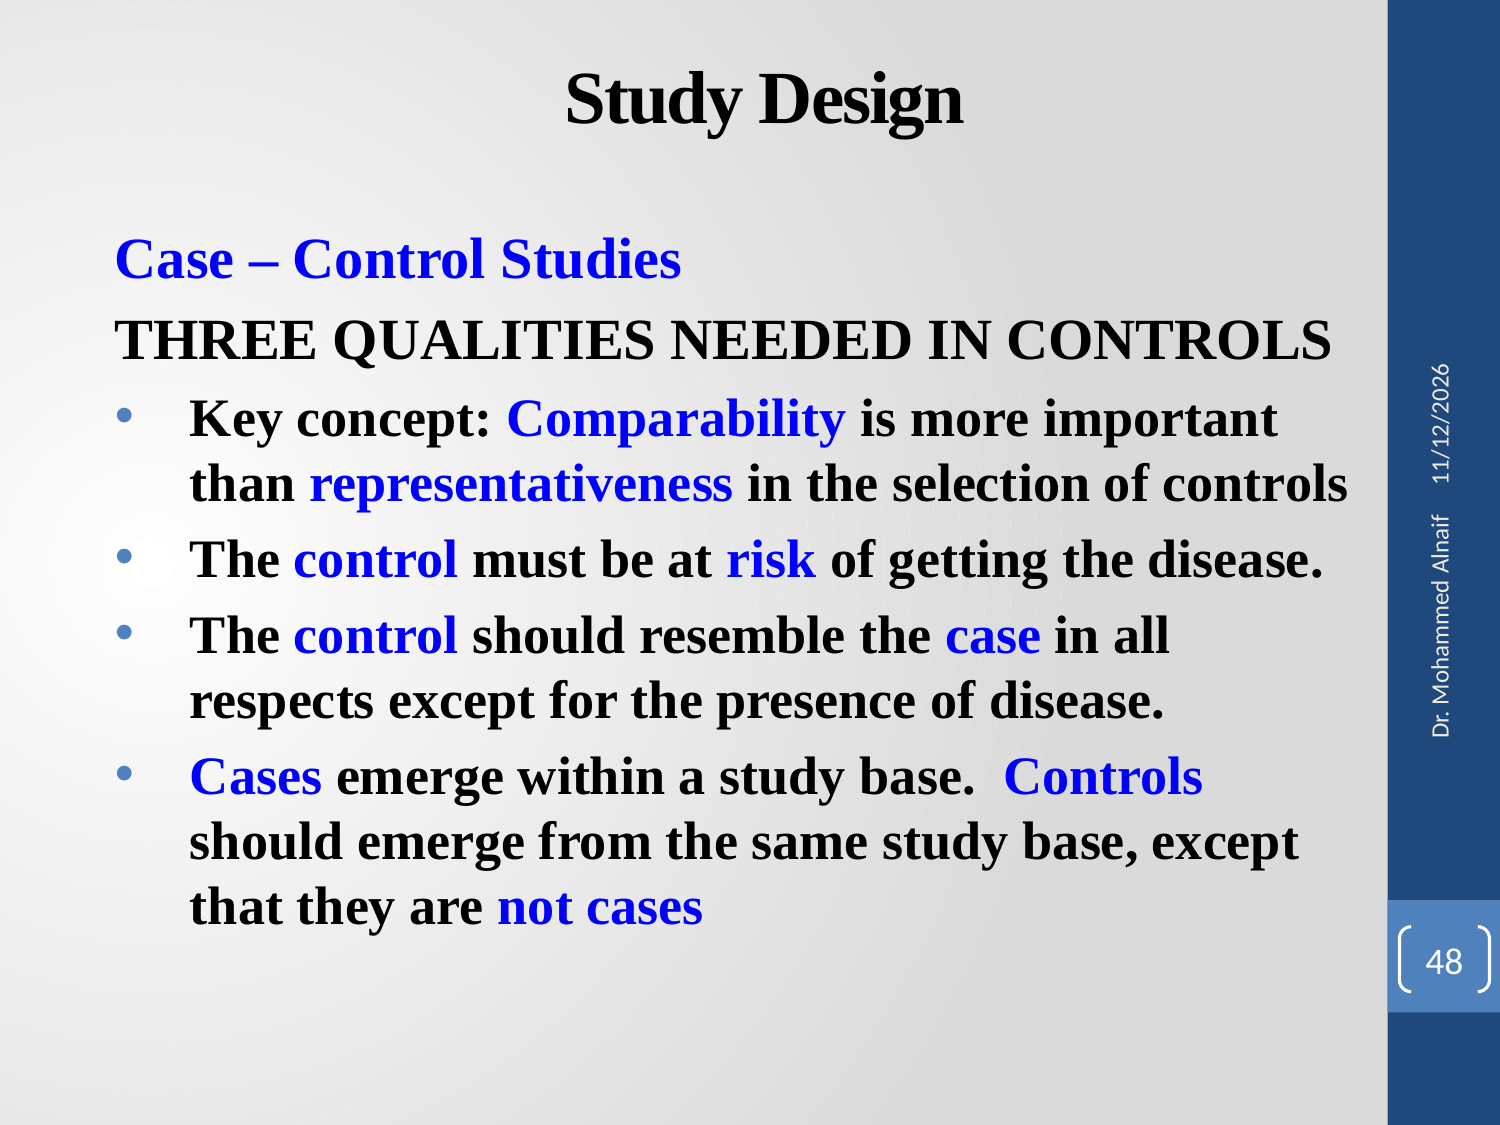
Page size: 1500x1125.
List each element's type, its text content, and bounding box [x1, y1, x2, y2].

subtitle Case – Control Studies THREE QUALITIES NEEDED IN CONTROLS Key concept: Comparability is more important than representativeness in the selection of controls The control must be at risk of getting the disease. The control should resemble the case in all respects except for the presence of disease. Cases emerge within a study base. Controls should emerge from the same study base, except that they are not cases [99, 212, 1375, 1025]
slide_number 48 [1397, 925, 1492, 994]
footer Dr. Mohammed Alnaif [1408, 500, 1469, 889]
title Study Design [112, 37, 1388, 147]
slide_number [1408, 100, 1469, 500]
